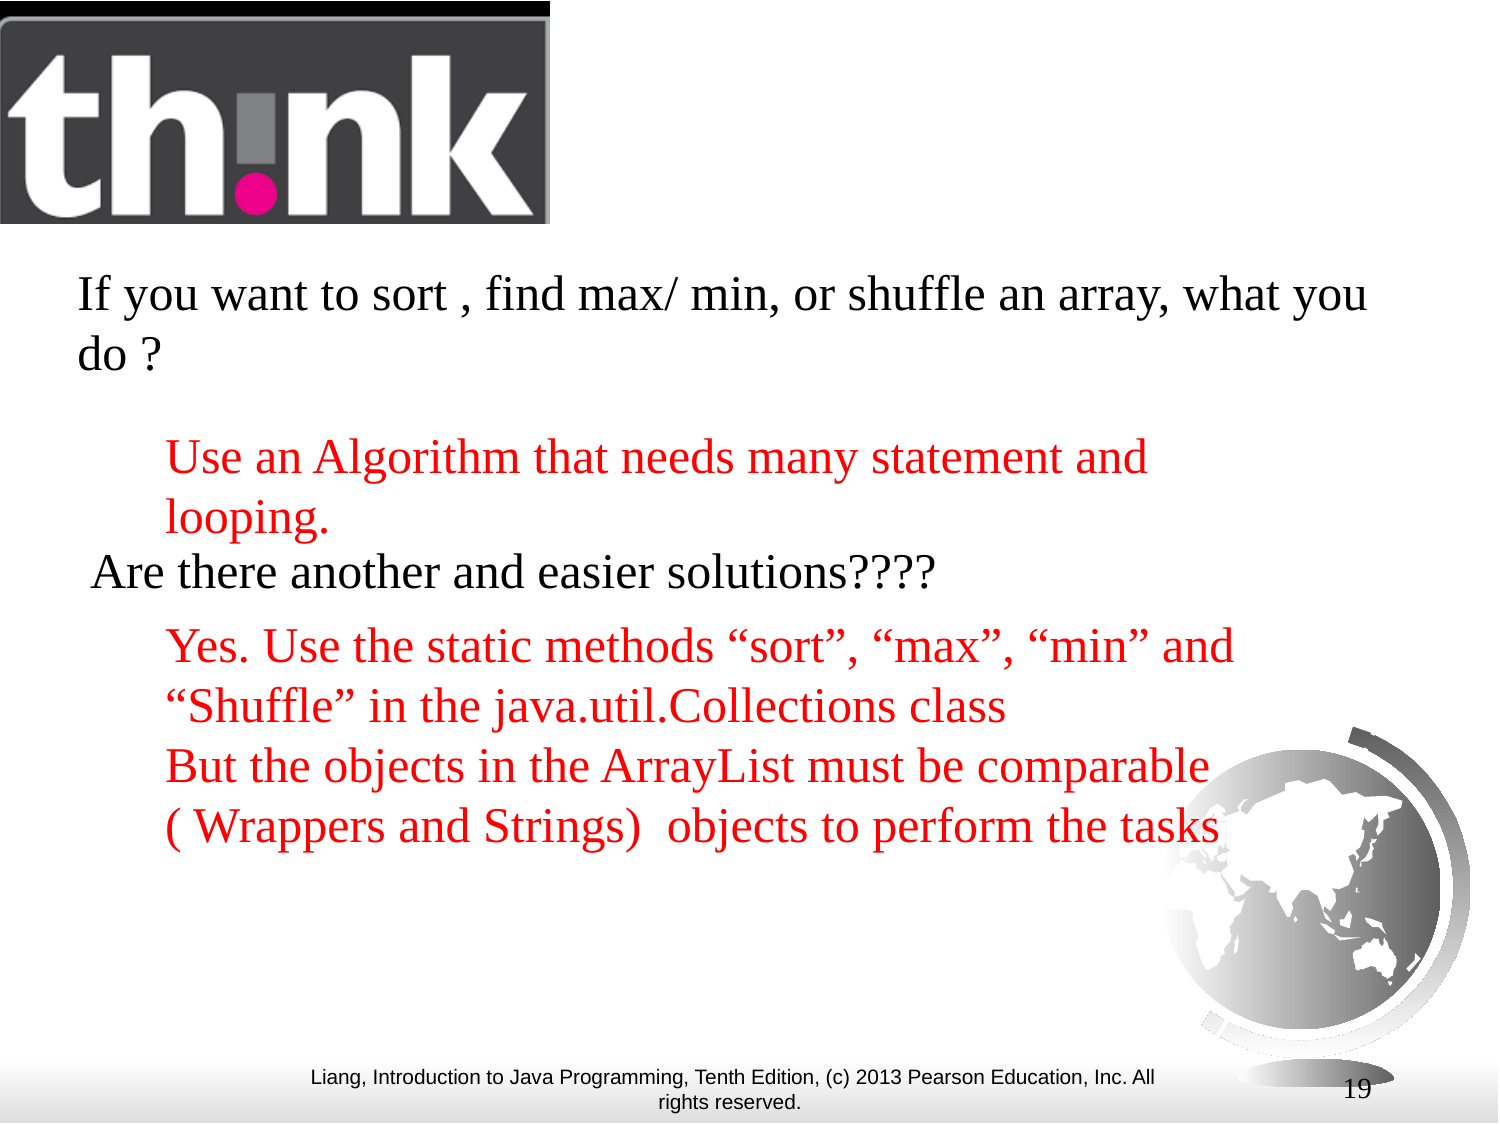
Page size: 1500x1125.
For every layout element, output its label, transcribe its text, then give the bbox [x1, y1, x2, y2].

text_box 19 [1074, 1049, 1388, 1125]
picture [0, 1, 551, 224]
text_box Are there another and easier solutions???? [74, 530, 1413, 607]
text_box Use an Algorithm that needs many statement and looping. [149, 416, 1288, 530]
text_box Yes. Use the static methods “sort”, “max”, “min” and “Shuffle” in the java.util.Collections class But the objects in the ArrayList must be comparable ( Wrappers and Strings) objects to perform the tasks [149, 605, 1288, 863]
text_box If you want to sort , find max/ min, or shuffle an array, what you do ? [62, 253, 1400, 390]
